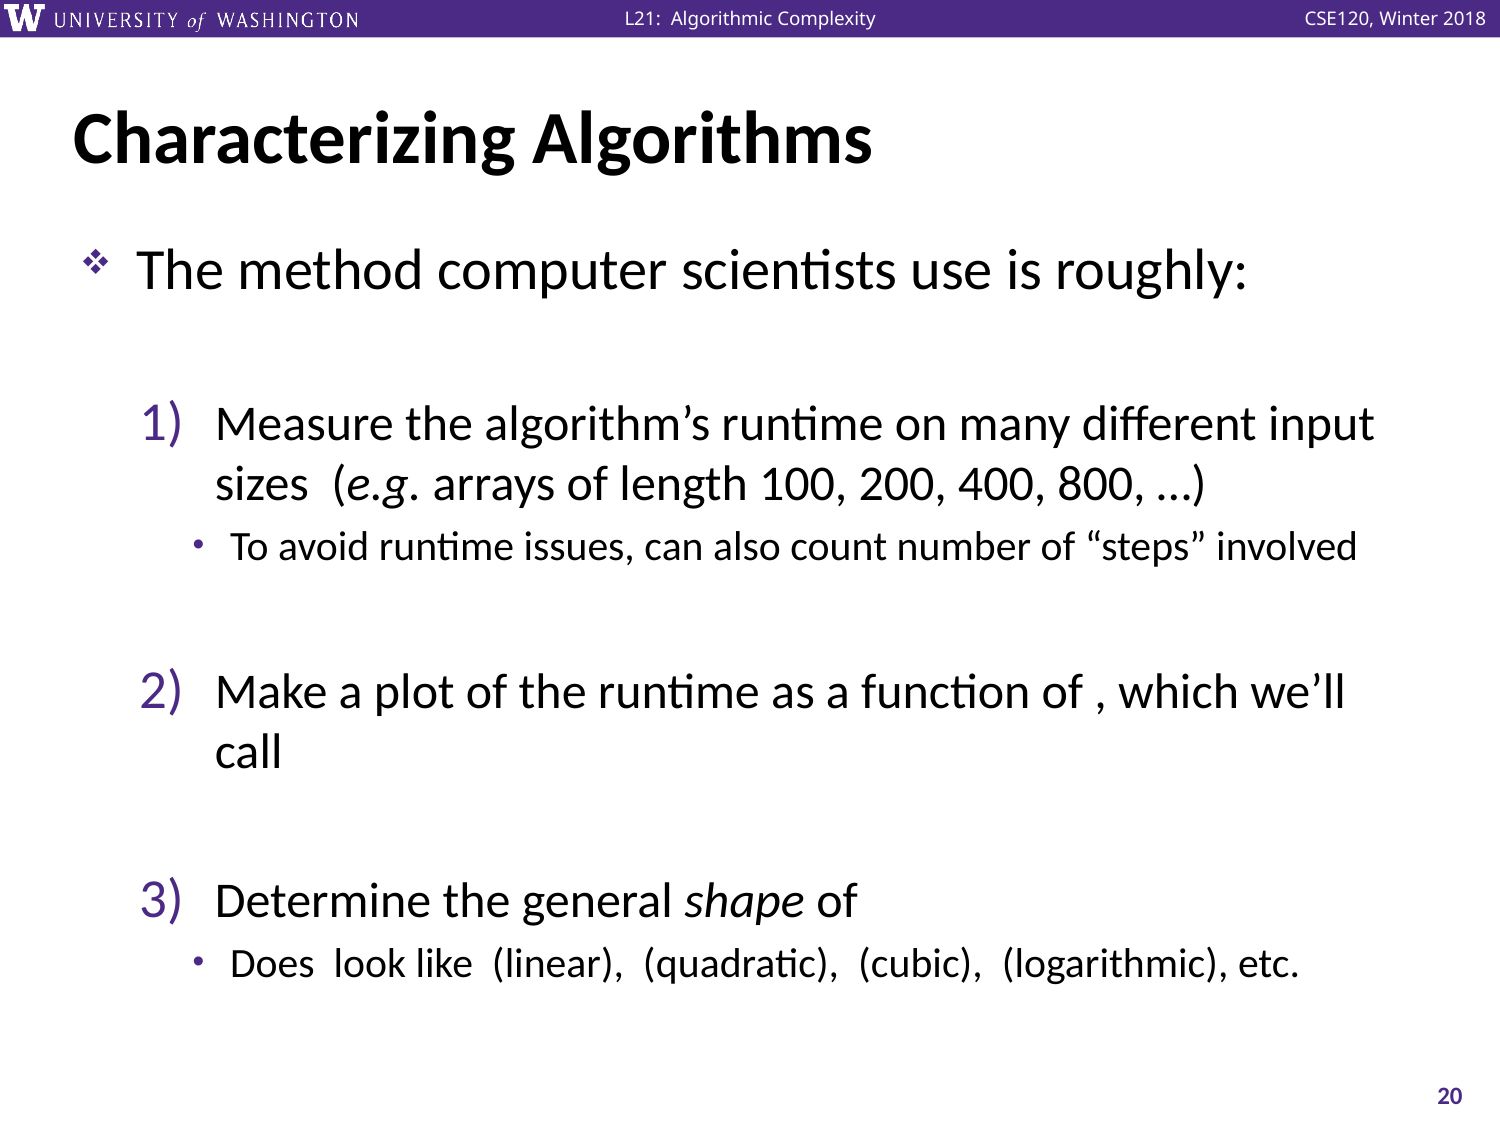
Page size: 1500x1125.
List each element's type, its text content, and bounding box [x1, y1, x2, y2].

slide_number 20 [1400, 1065, 1500, 1125]
title Characterizing Algorithms [58, 71, 1438, 197]
picture [4, 4, 358, 32]
